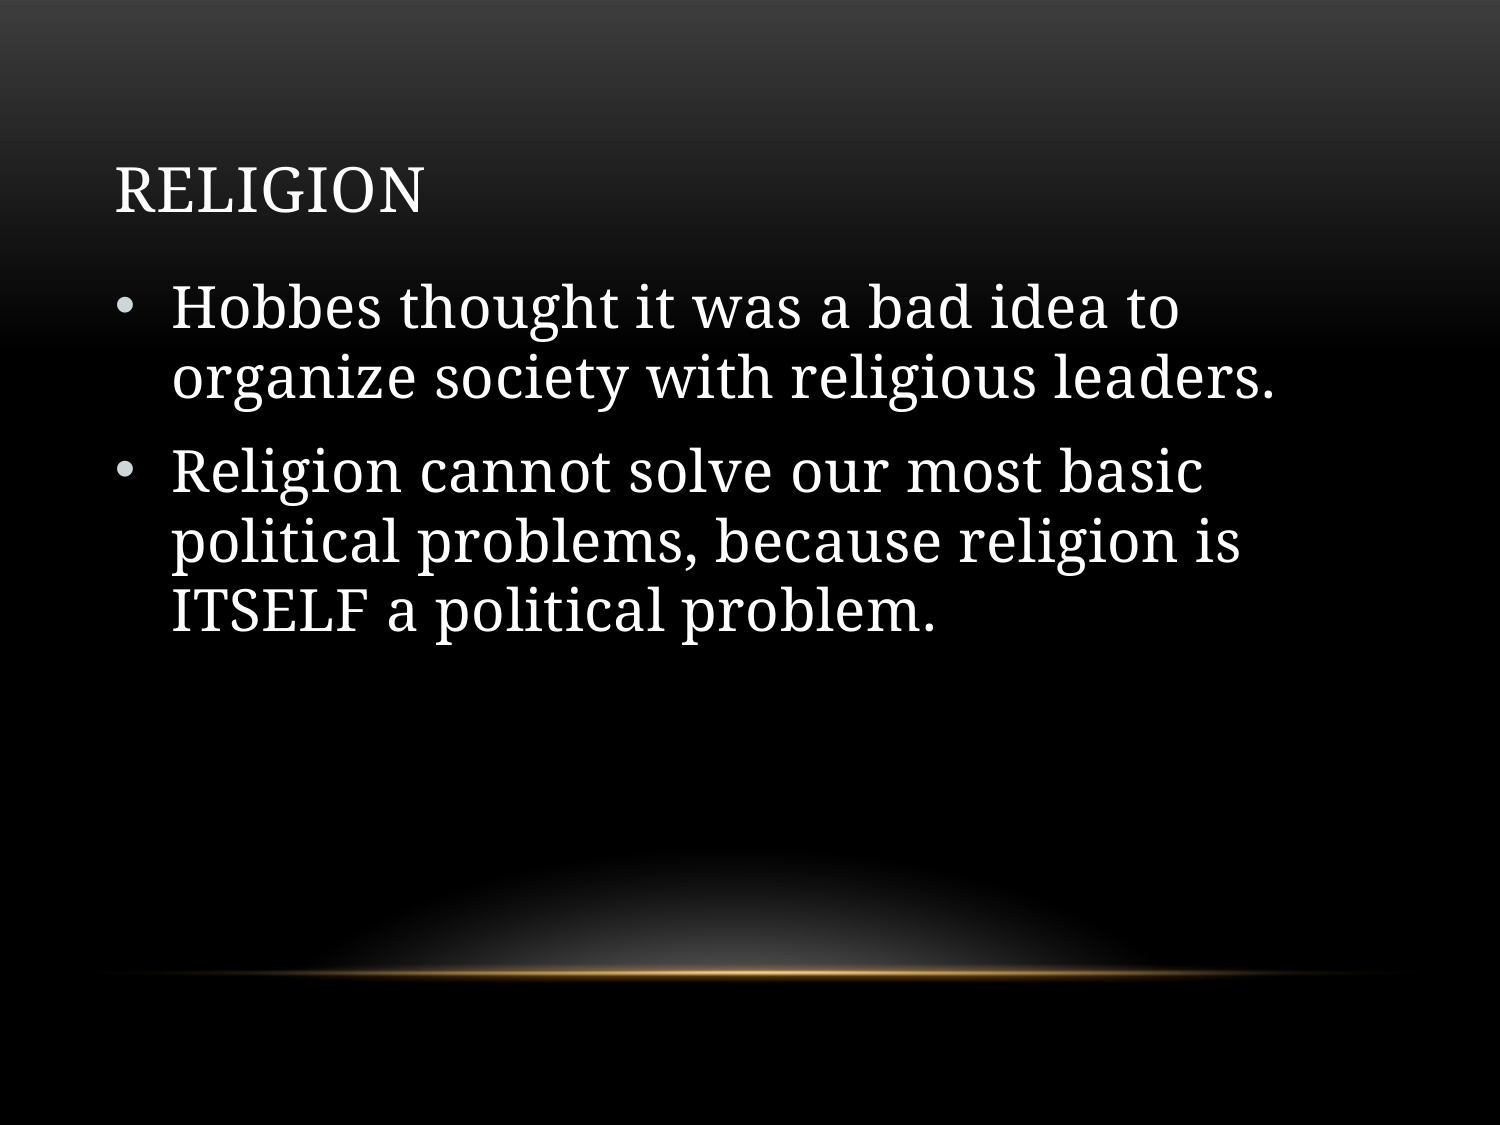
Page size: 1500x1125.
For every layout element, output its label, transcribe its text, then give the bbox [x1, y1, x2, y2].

picture [0, 0, 1500, 1125]
title religion [99, 45, 1400, 233]
list Hobbes thought it was a bad idea to organize society with religious leaders. Religion cannot solve our most basic political problems, because religion is ITSELF a political problem. [99, 262, 1400, 938]
